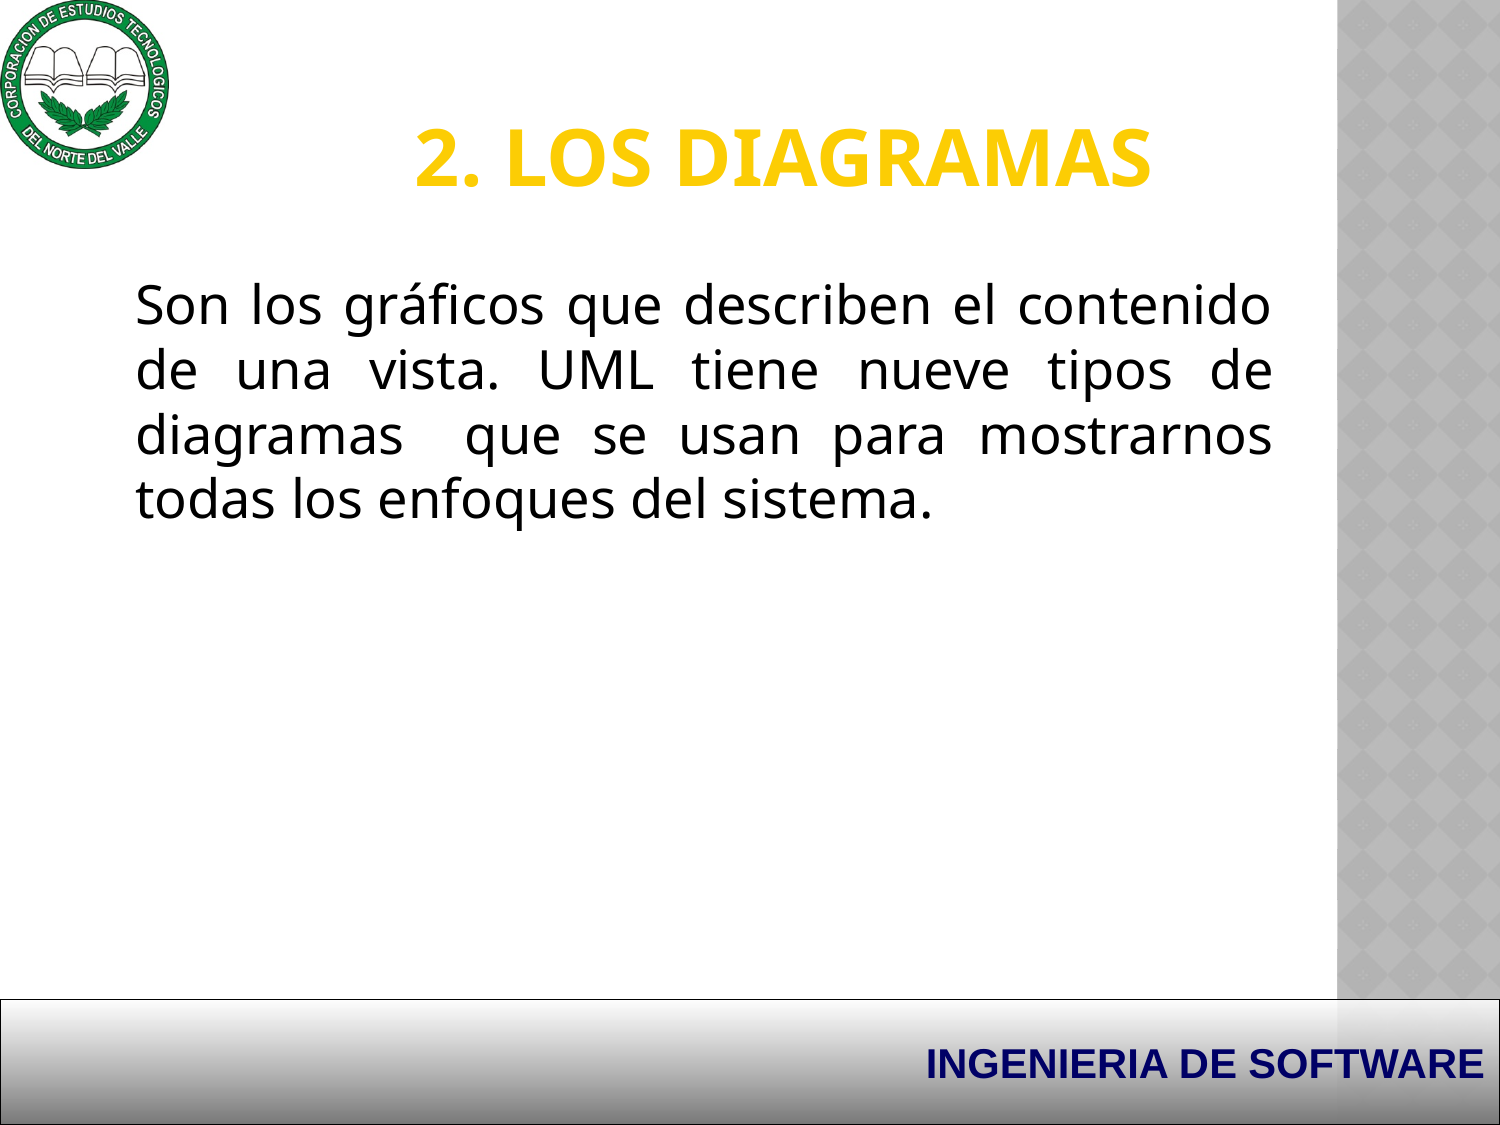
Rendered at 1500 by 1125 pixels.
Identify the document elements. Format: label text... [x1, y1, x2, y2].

list Son los gráficos que describen el contenido de una vista. UML tiene nueve tipos de diagramas que se usan para mostrarnos todas los enfoques del sistema. [75, 262, 1289, 739]
picture [0, 0, 169, 169]
title 2. Los Diagramas [399, 99, 1238, 262]
